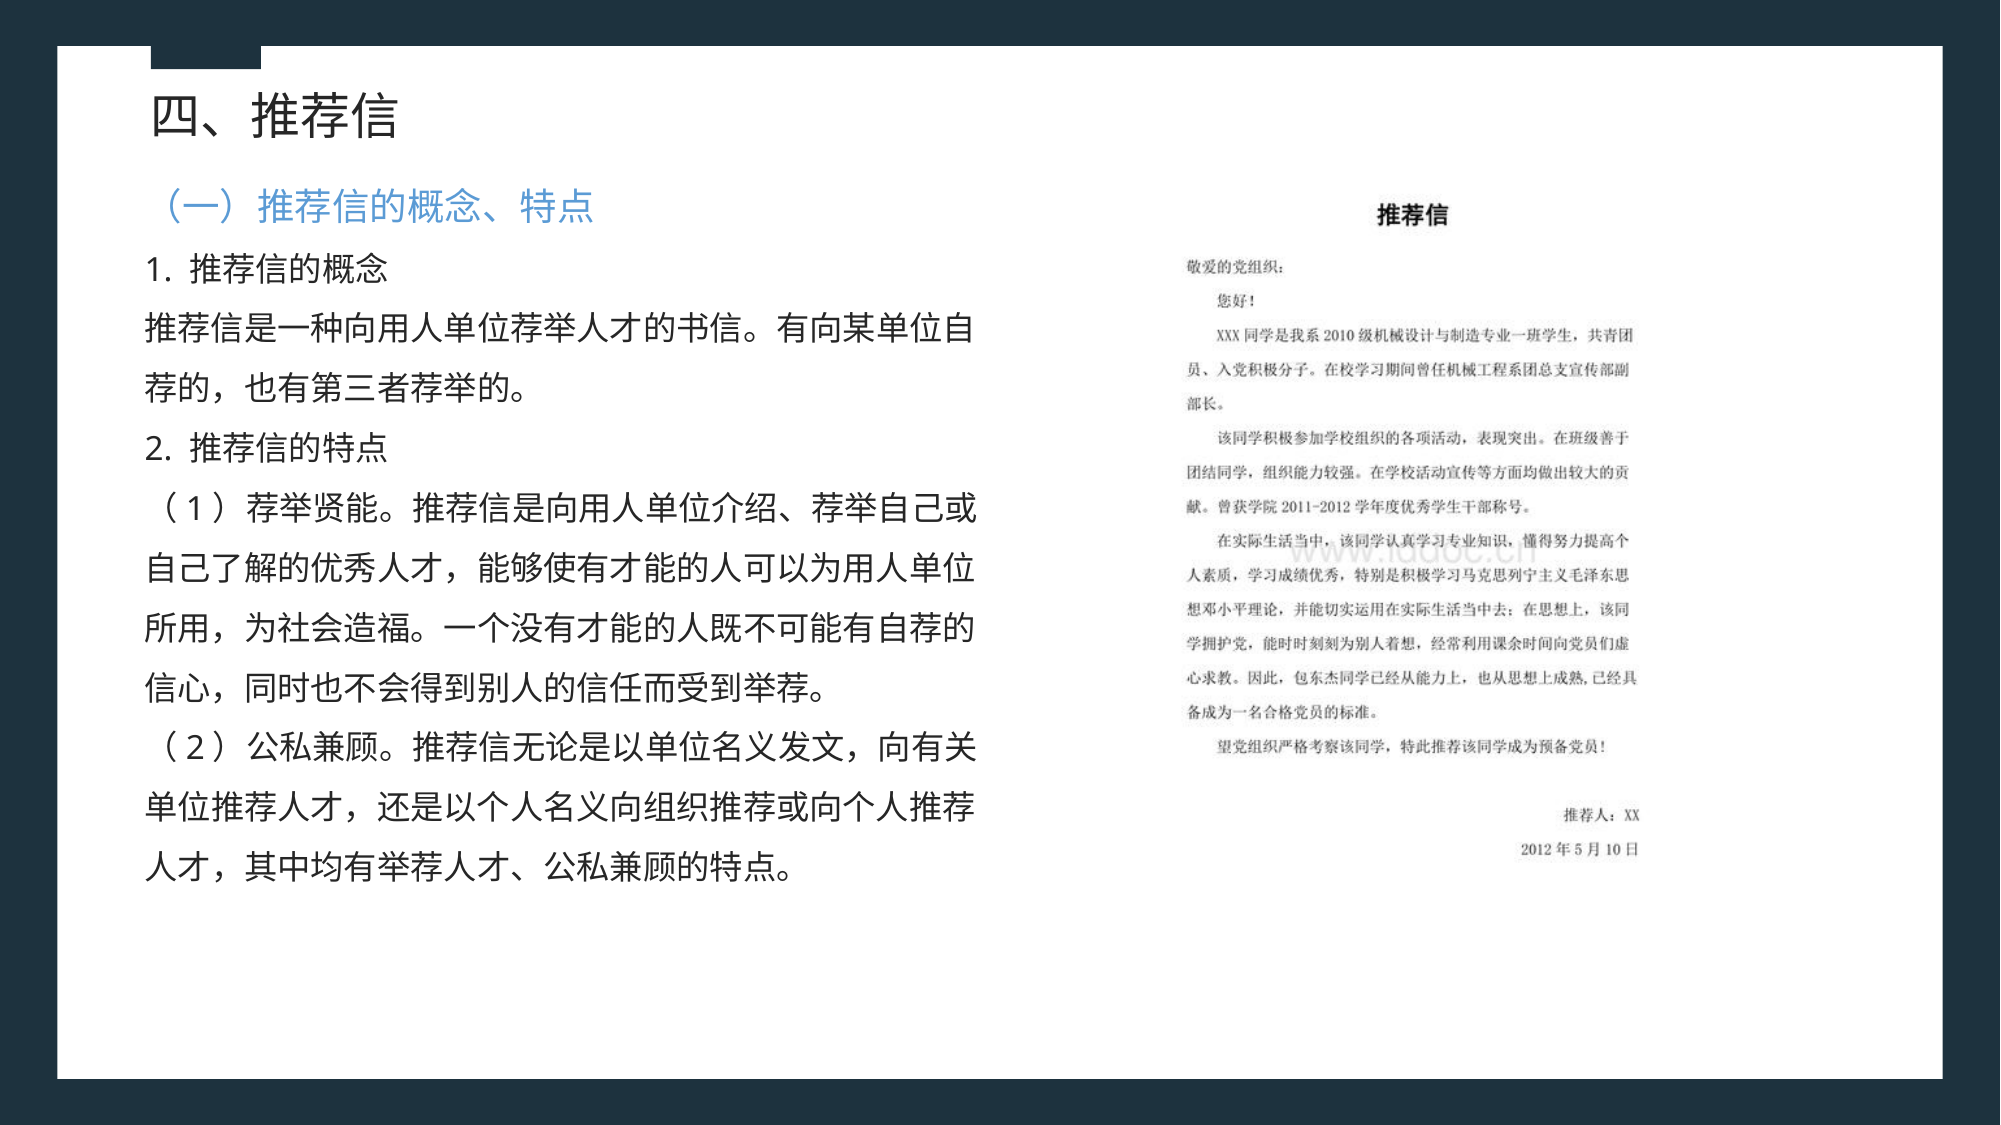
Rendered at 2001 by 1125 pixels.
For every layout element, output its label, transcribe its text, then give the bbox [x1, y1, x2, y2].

text_box （一）推荐信的概念、特点 1. 推荐信的概念 推荐信是一种向用人单位荐举人才的书信。有向某单位自荐的，也有第三者荐举的。 2. 推荐信的特点 （1）荐举贤能。推荐信是向用人单位介绍、荐举自己或自己了解的优秀人才，能够使有才能的人可以为用人单位所用，为社会造福。一个没有才能的人既不可能有自荐的信心，同时也不会得到别人的信任而受到举荐。 （2）公私兼顾。推荐信无论是以单位名义发文，向有关单位推荐人才，还是以个人名义向组织推荐或向个人推荐人才，其中均有举荐人才、公私兼顾的特点。 [129, 152, 1023, 894]
text_box 四、推荐信 [150, 77, 622, 152]
picture [1088, 100, 1739, 1025]
